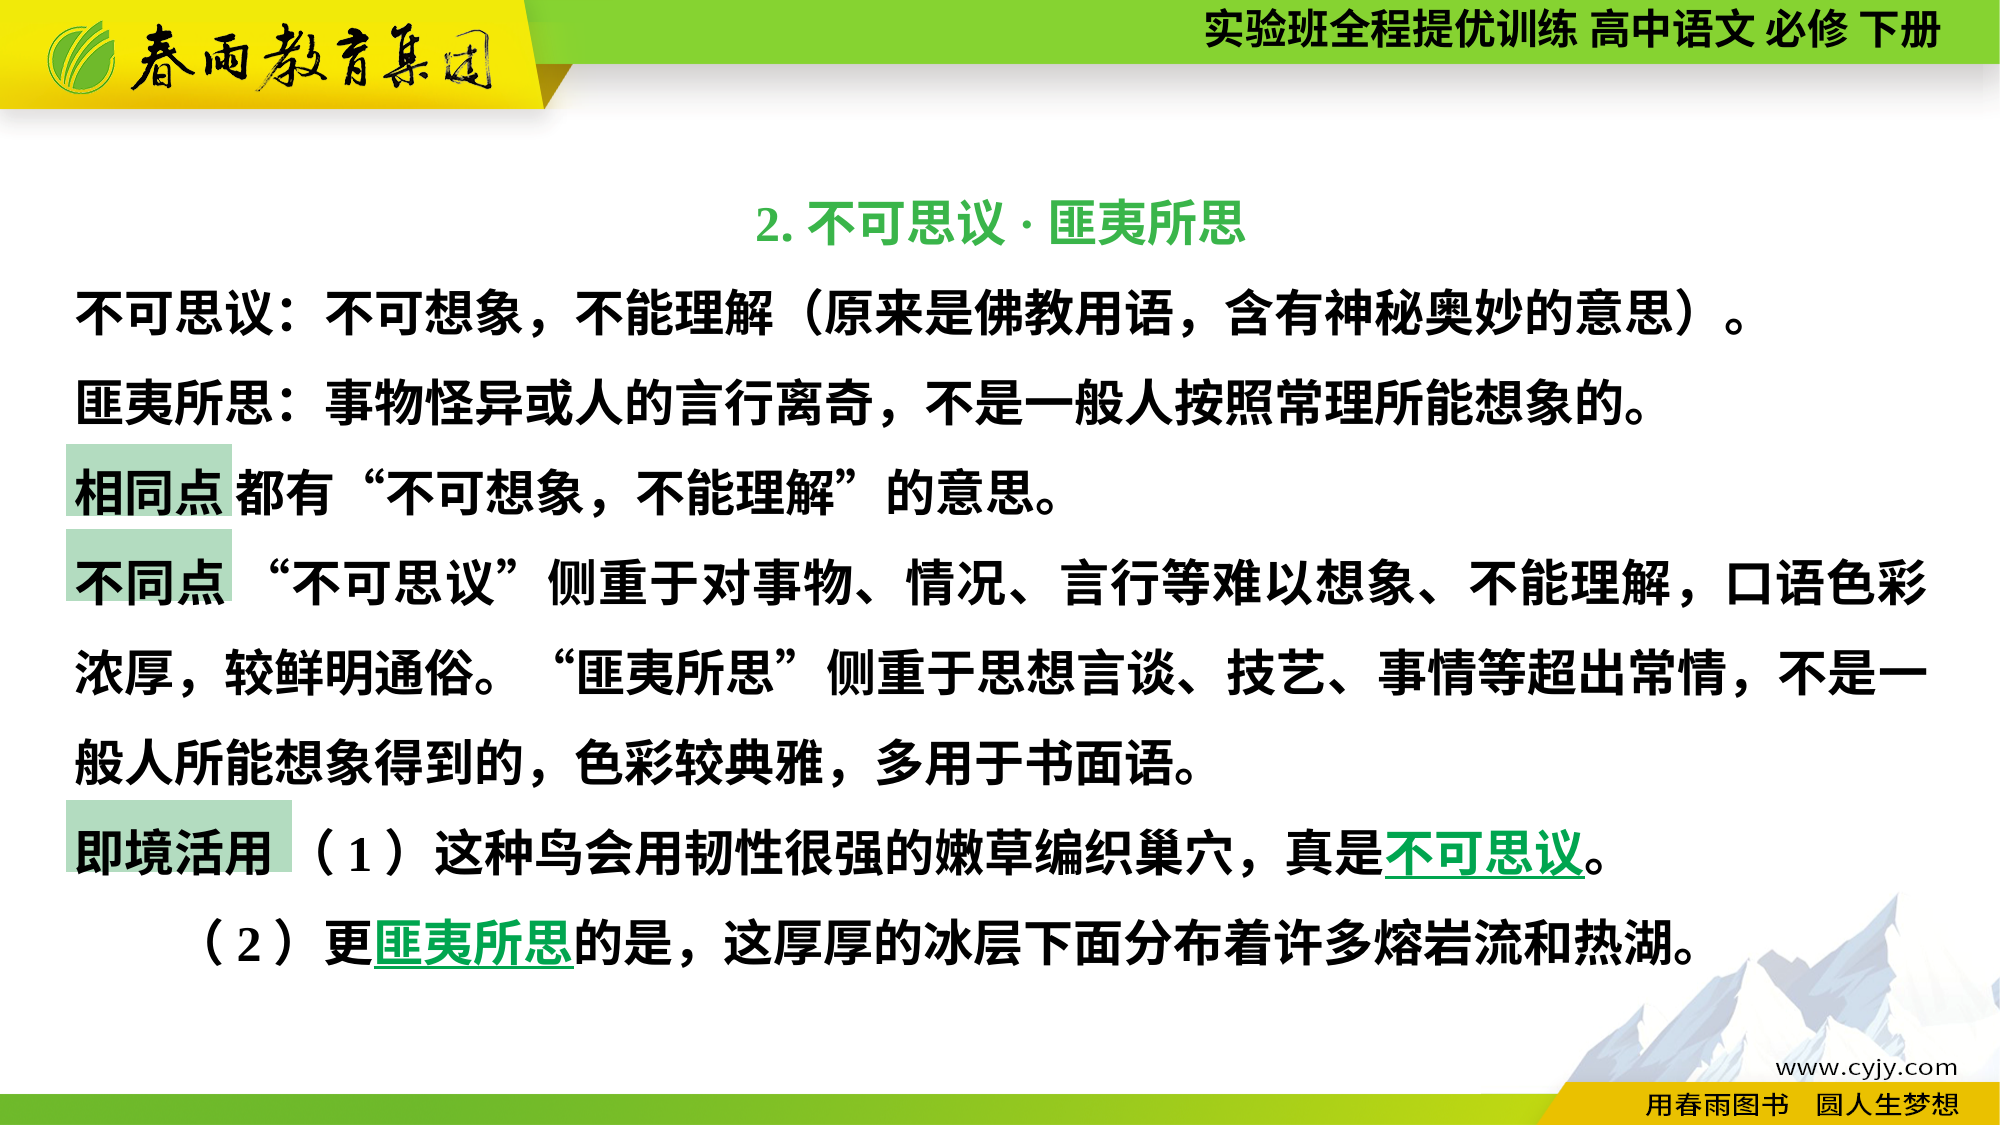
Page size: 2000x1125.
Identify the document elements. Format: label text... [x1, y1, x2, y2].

picture [0, 0, 2000, 1125]
list 2.不可思议·匪夷所思 不可思议：不可想象，不能理解（原来是佛教用语，含有神秘奥妙的意思）。 匪夷所思：事物怪异或人的言行离奇，不是一般人按照常理所能想象的。 相同点 都有“不可想象，不能理解”的意思。 不同点 “不可思议”侧重于对事物、情况、言行等难以想象、不能理解，口语色彩浓厚，较鲜明通俗。“匪夷所思”侧重于思想言谈、技艺、事情等超出常情，不是一般人所能想象得到的，色彩较典雅，多用于书面语。 即境活用 （1）这种鸟会用韧性很强的嫩草编织巢穴，真是不可思议。 （2）更匪夷所思的是，这厚厚的冰层下面分布着许多熔岩流和热湖。 [59, 154, 1944, 976]
